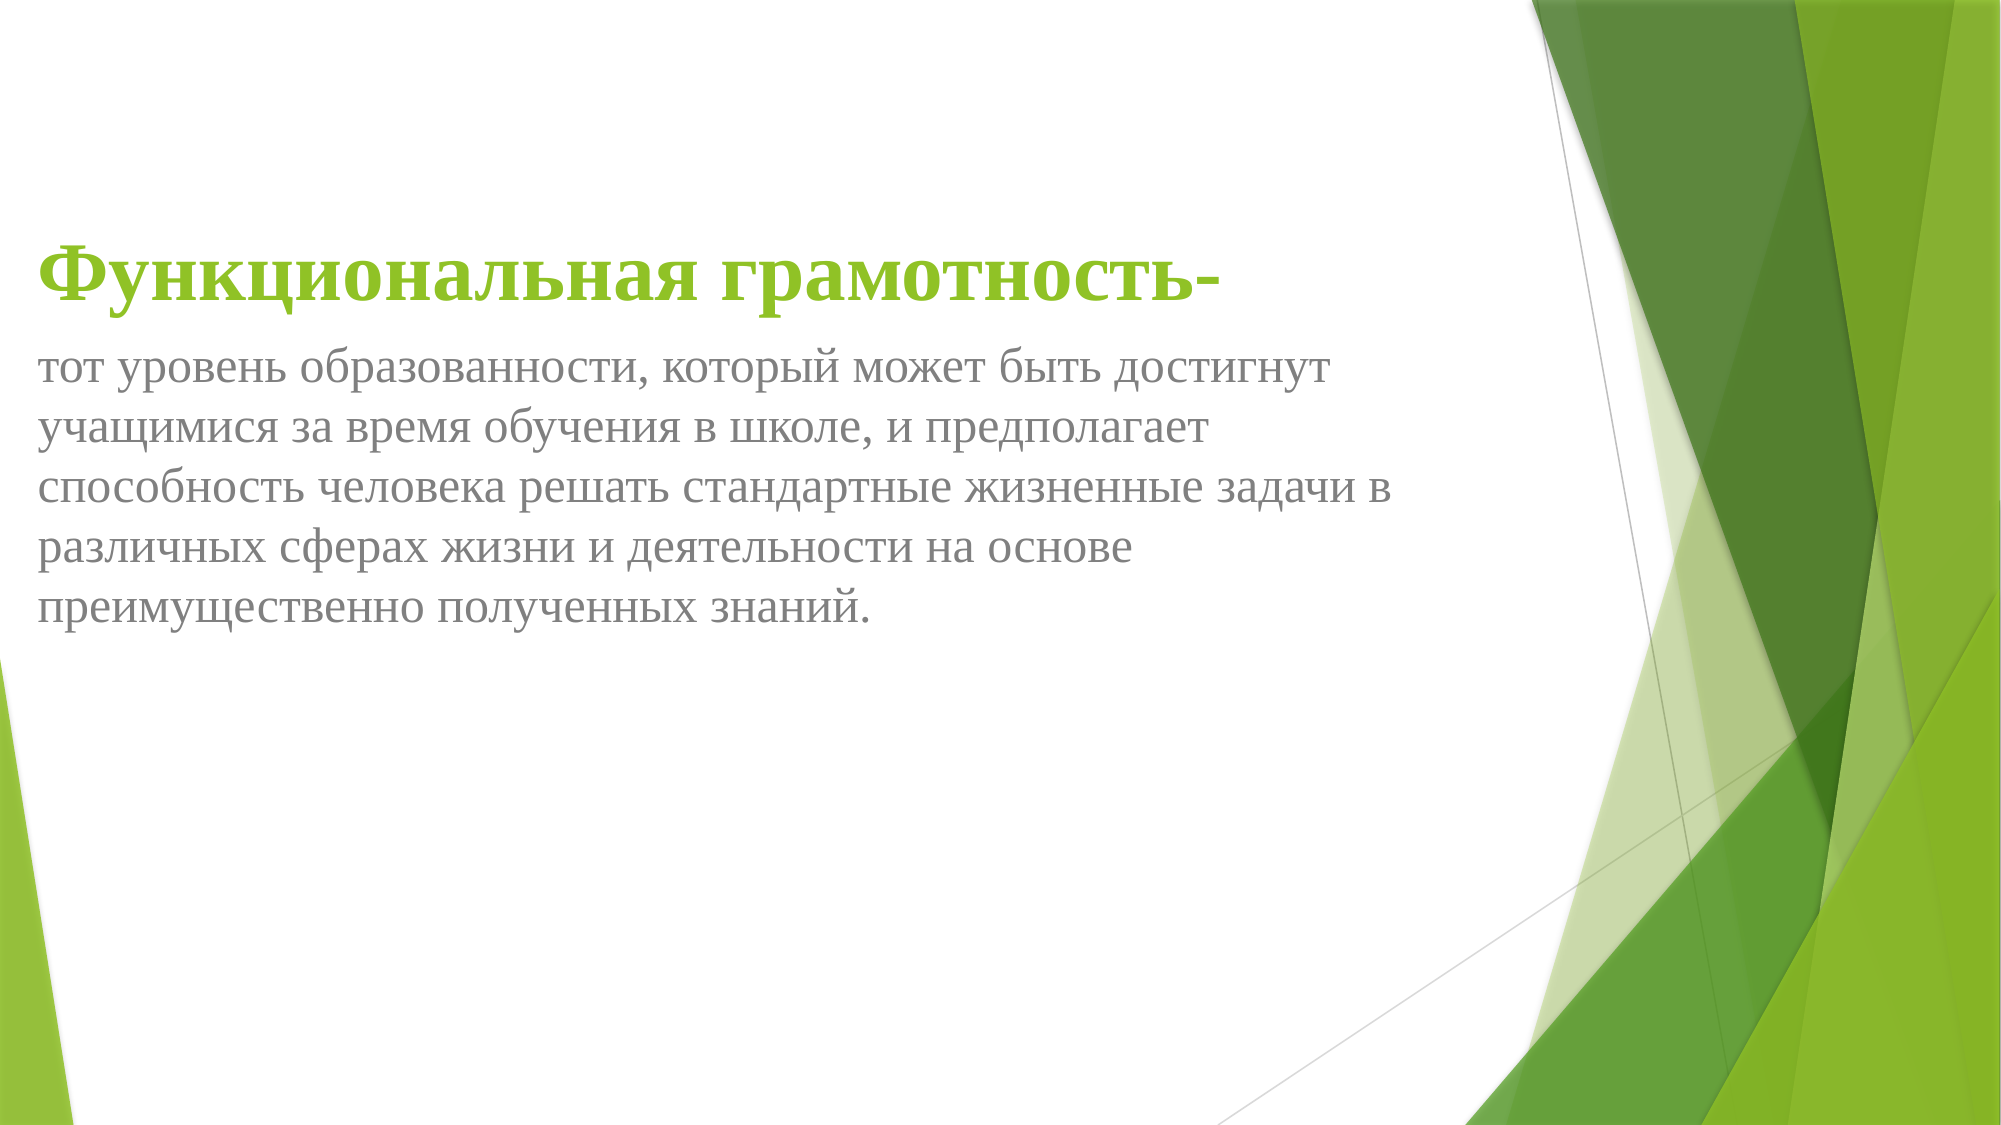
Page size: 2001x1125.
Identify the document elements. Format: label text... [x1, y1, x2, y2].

title Функциональная грамотность- [22, 24, 1433, 324]
list тот уровень образованности, который может быть достигнут учащимися за время обучения в школе, и предполагает способность человека решать стандартные жизненные задачи в различных сферах жизни и деятельности на основе преимущественно полученных знаний. [22, 324, 1433, 553]
